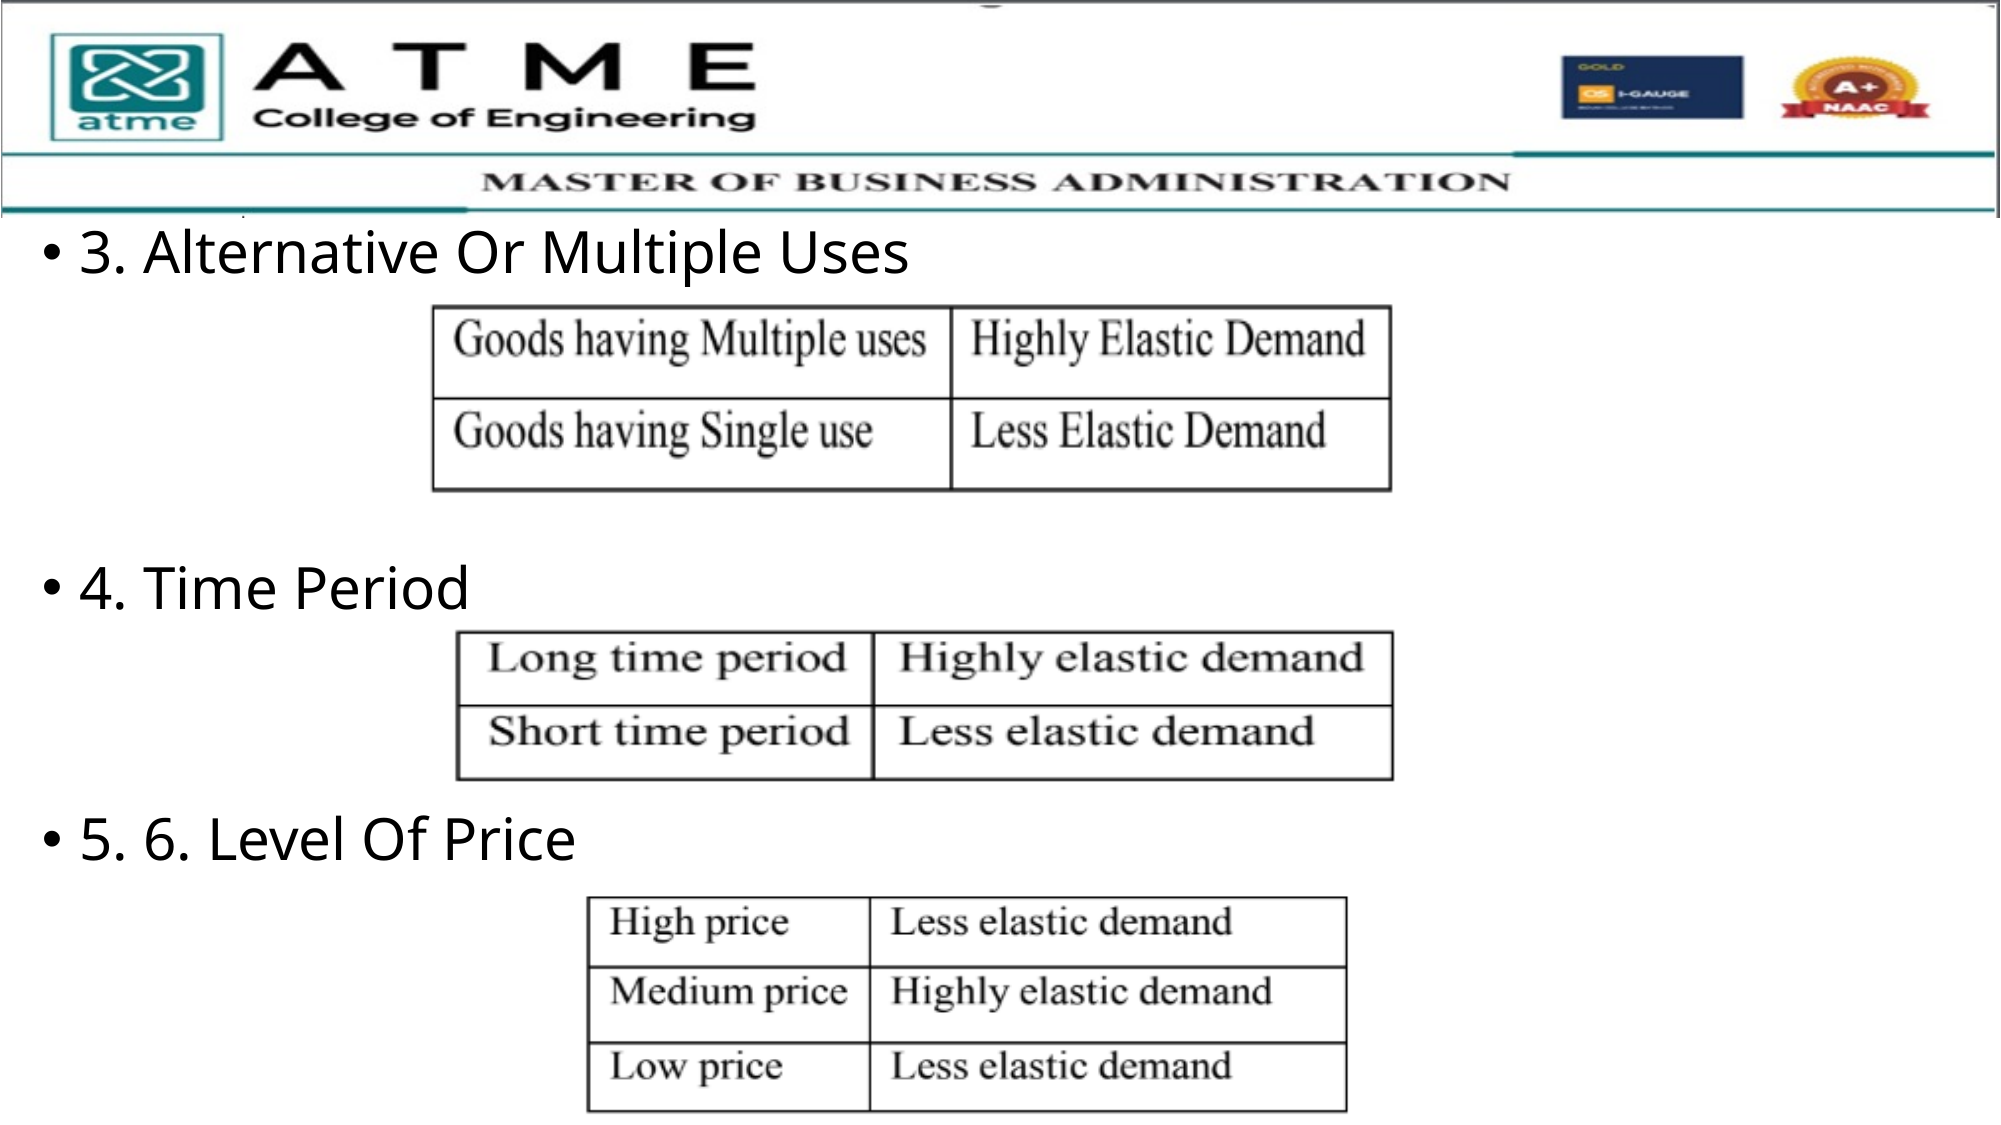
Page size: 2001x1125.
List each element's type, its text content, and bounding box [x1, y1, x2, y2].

picture [1, 0, 2000, 218]
picture [420, 303, 1422, 506]
list 3. Alternative Or Multiple Uses 4. Time Period 5. 6. Level Of Price [26, 216, 1984, 1106]
picture [436, 619, 1438, 794]
picture [572, 886, 1358, 1125]
